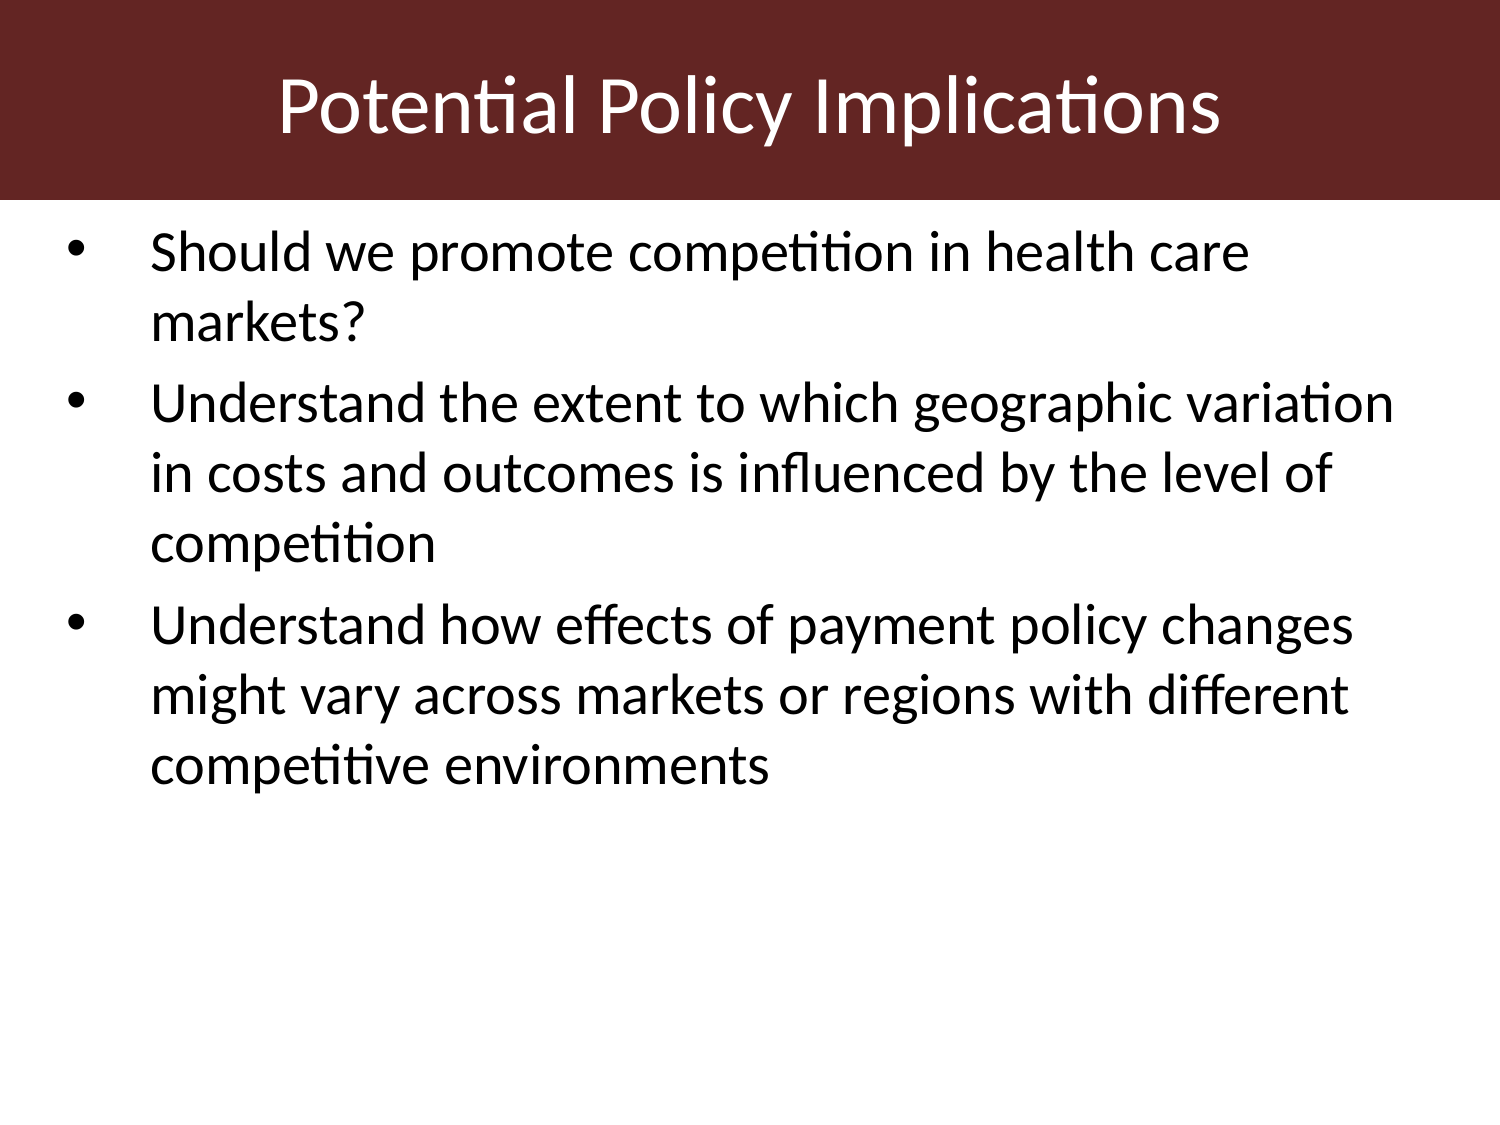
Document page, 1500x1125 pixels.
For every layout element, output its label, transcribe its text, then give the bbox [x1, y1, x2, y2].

text_box [0, 0, 1500, 200]
list Should we promote competition in health care markets? Understand the extent to which geographic variation in costs and outcomes is influenced by the level of competition Understand how effects of payment policy changes might vary across markets or regions with different competitive environments [50, 204, 1450, 1046]
title Potential Policy Implications [74, 24, 1426, 176]
